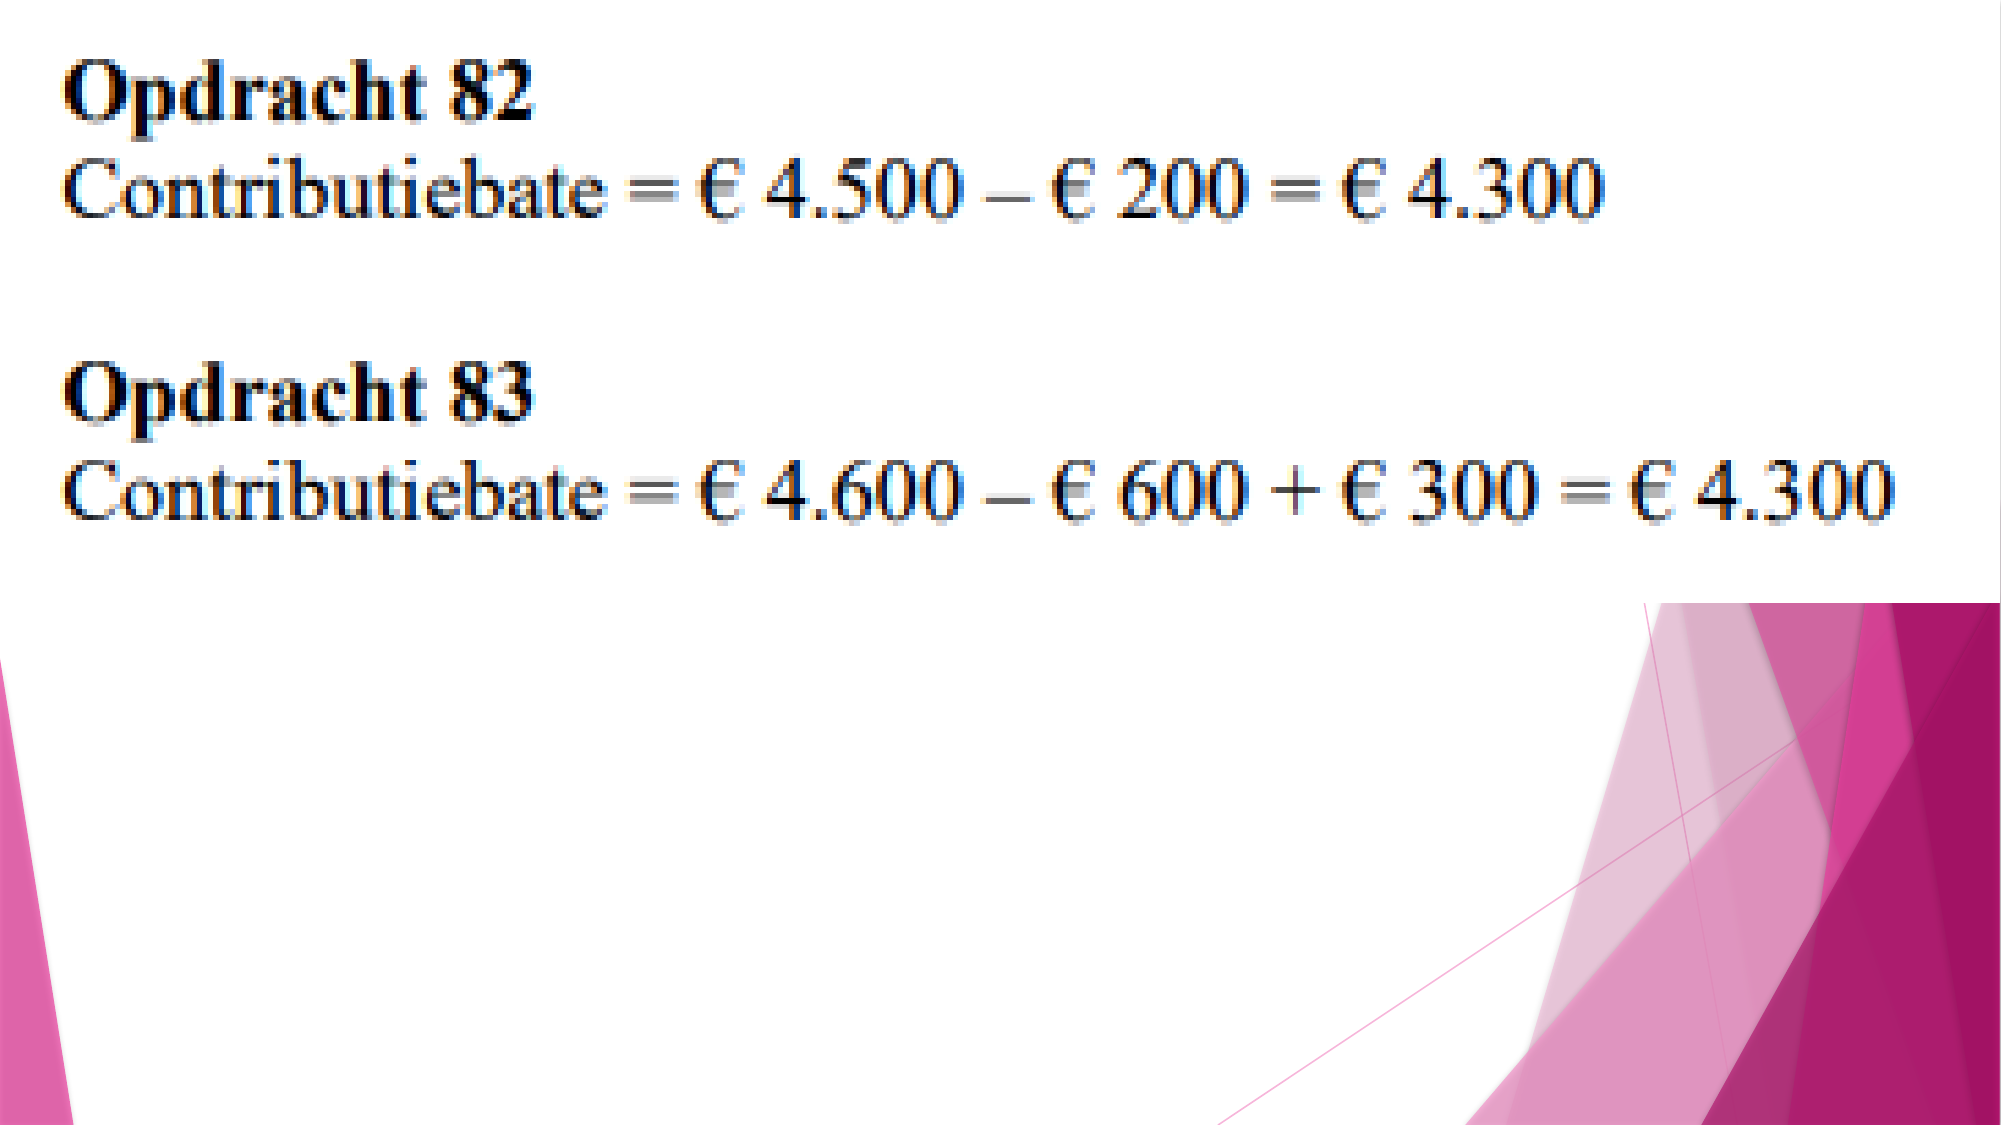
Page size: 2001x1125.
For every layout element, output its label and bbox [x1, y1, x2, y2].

picture [0, 0, 2000, 604]
